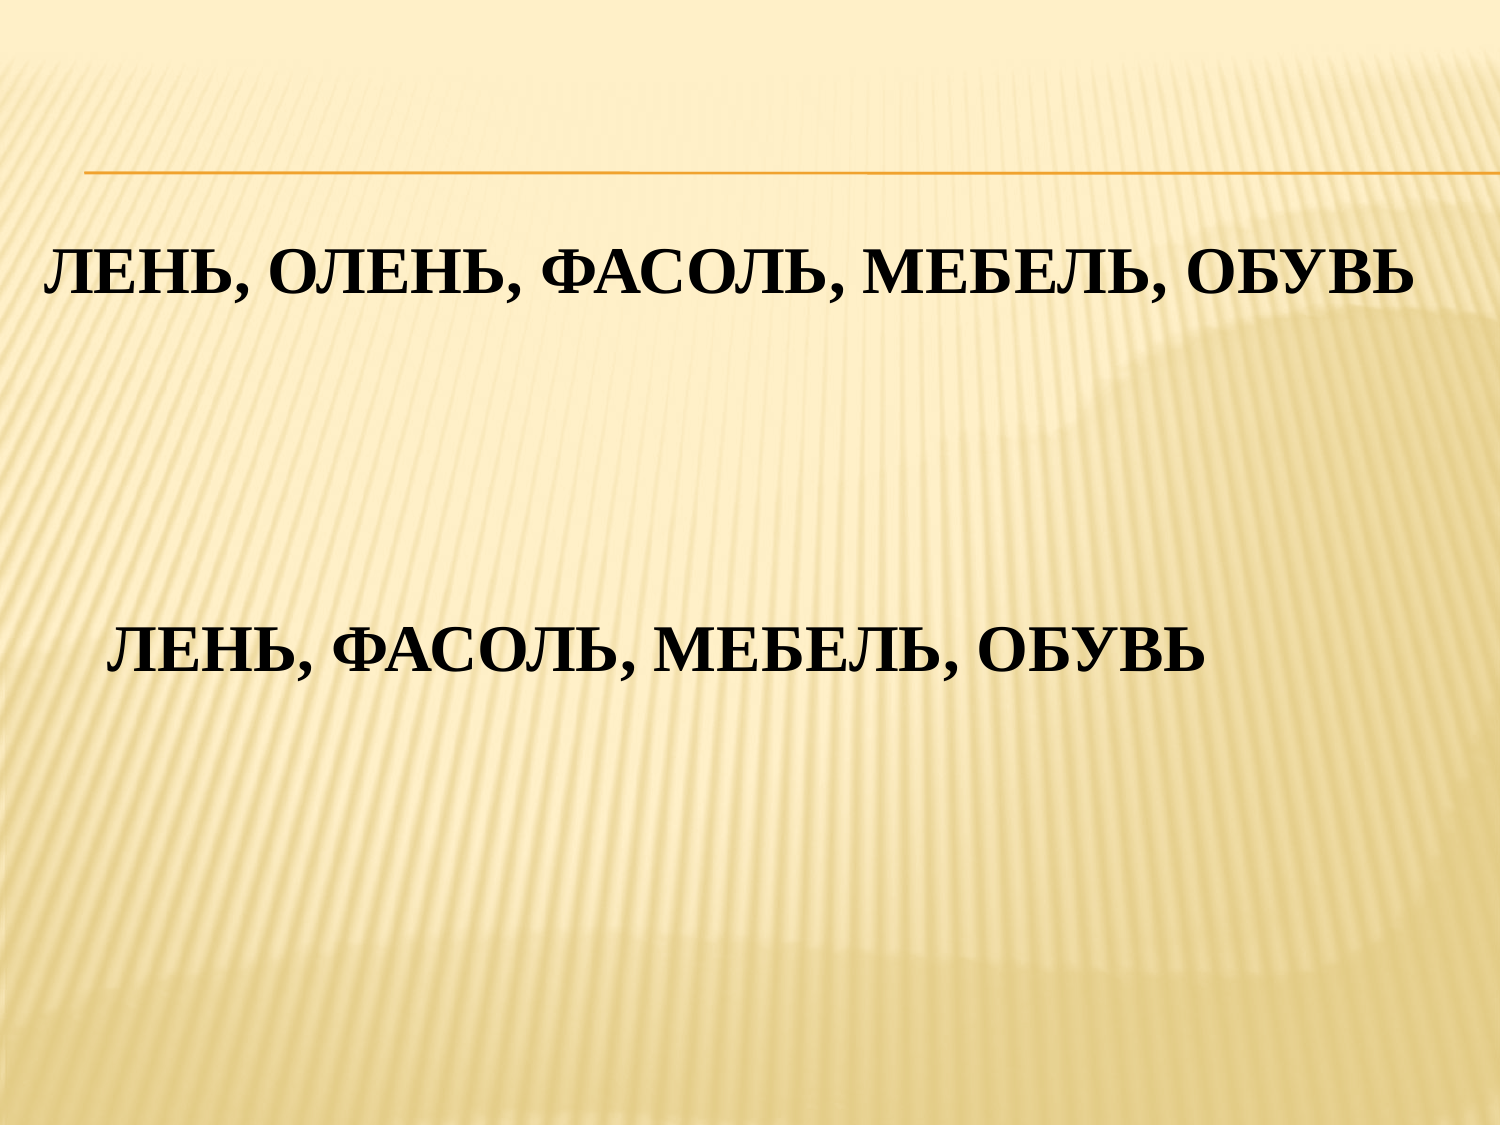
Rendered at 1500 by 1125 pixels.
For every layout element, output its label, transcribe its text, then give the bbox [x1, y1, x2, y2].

text_box ЛЕНЬ, ОЛЕНЬ, ФАСОЛЬ, МЕБЕЛЬ, ОБУВЬ [29, 219, 1500, 315]
text_box ЛЕНЬ, ФАСОЛЬ, МЕБЕЛЬ, ОБУВЬ [92, 597, 1224, 693]
